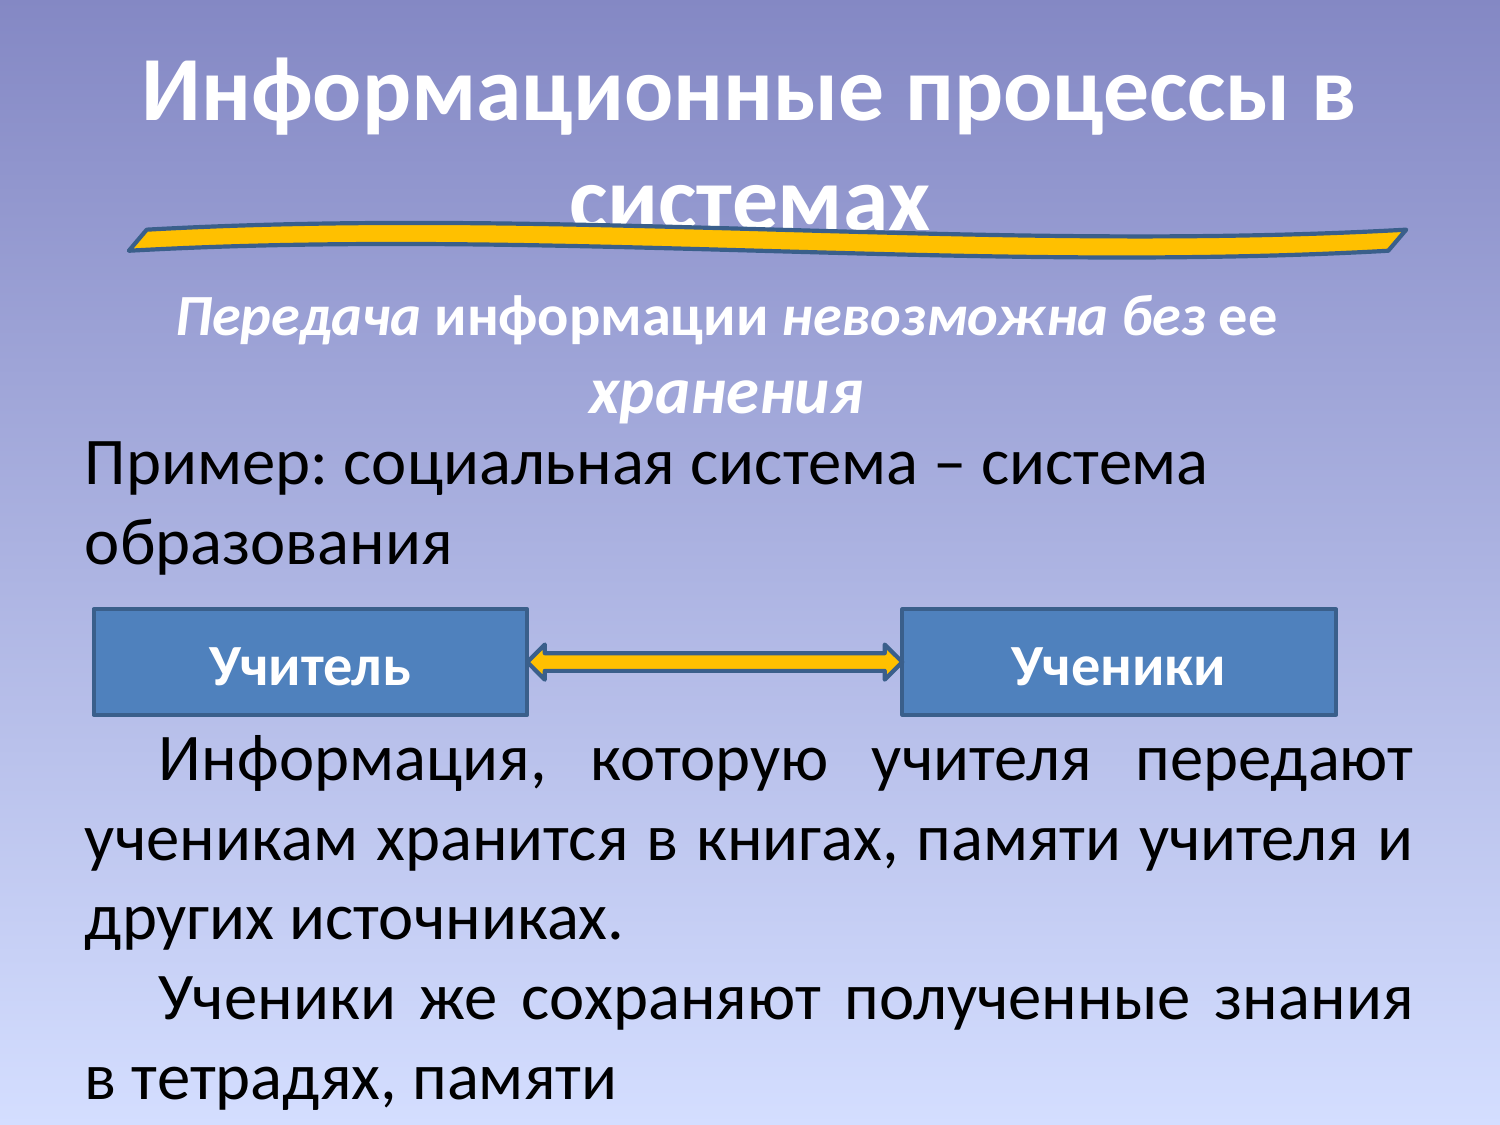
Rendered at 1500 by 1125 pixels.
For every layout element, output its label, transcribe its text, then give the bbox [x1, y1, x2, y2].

title Информационные процессы в системах [75, 45, 1425, 233]
text_box Учитель [92, 607, 529, 705]
text_box [126, 220, 1409, 260]
text_box Передача информации невозможна без ее хранения [70, 269, 1383, 435]
text_box Ученики [900, 607, 1338, 705]
text_box Информация, которую учителя передают ученикам хранится в книгах, памяти учителя и других источниках. Ученики же сохраняют полученные знания в тетрадях, памяти [70, 705, 1430, 1121]
text_box [525, 642, 905, 682]
text_box Пример: социальная система – система образования [70, 410, 1372, 585]
